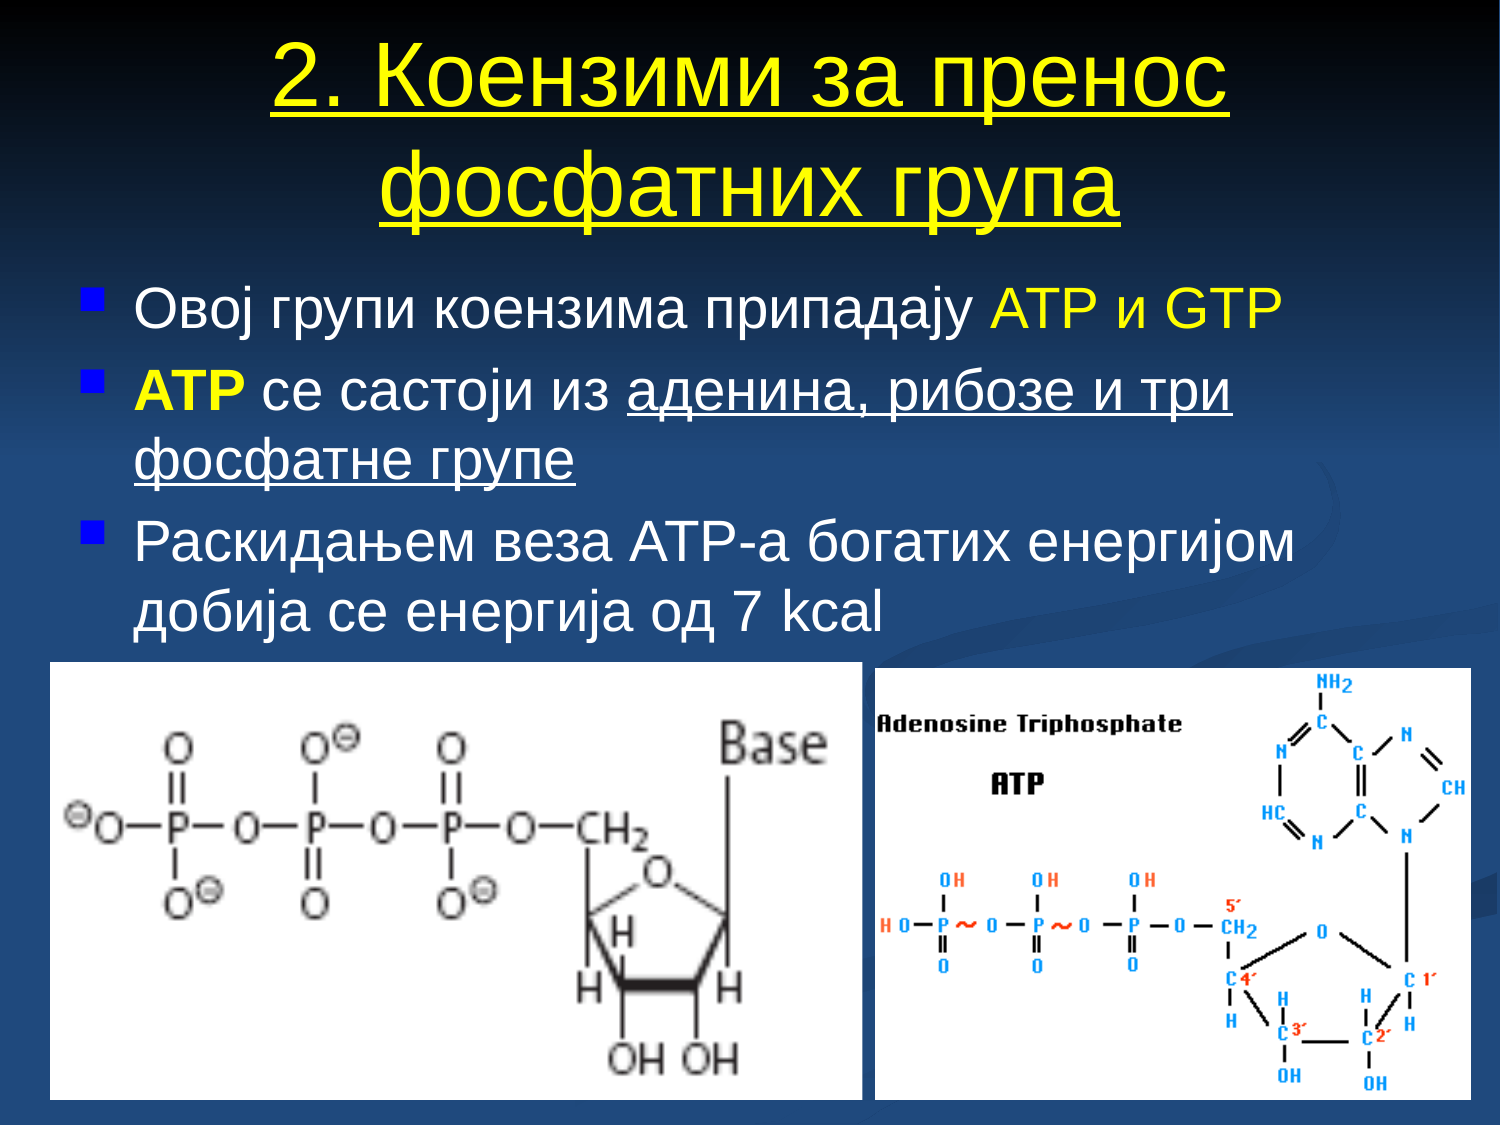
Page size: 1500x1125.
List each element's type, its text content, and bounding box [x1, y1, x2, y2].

picture [874, 668, 1471, 1101]
title 2. Коензими за пренос фосфатних група [0, 24, 1500, 225]
list Овој групи коензима припадају ATP и GTP ATP се састоји из аденина, рибозе и три фосфатне групе Раскидањем веза ATP-a богатих енергијом добија се енергија од 7 kcal [62, 262, 1500, 700]
picture [49, 662, 863, 1101]
